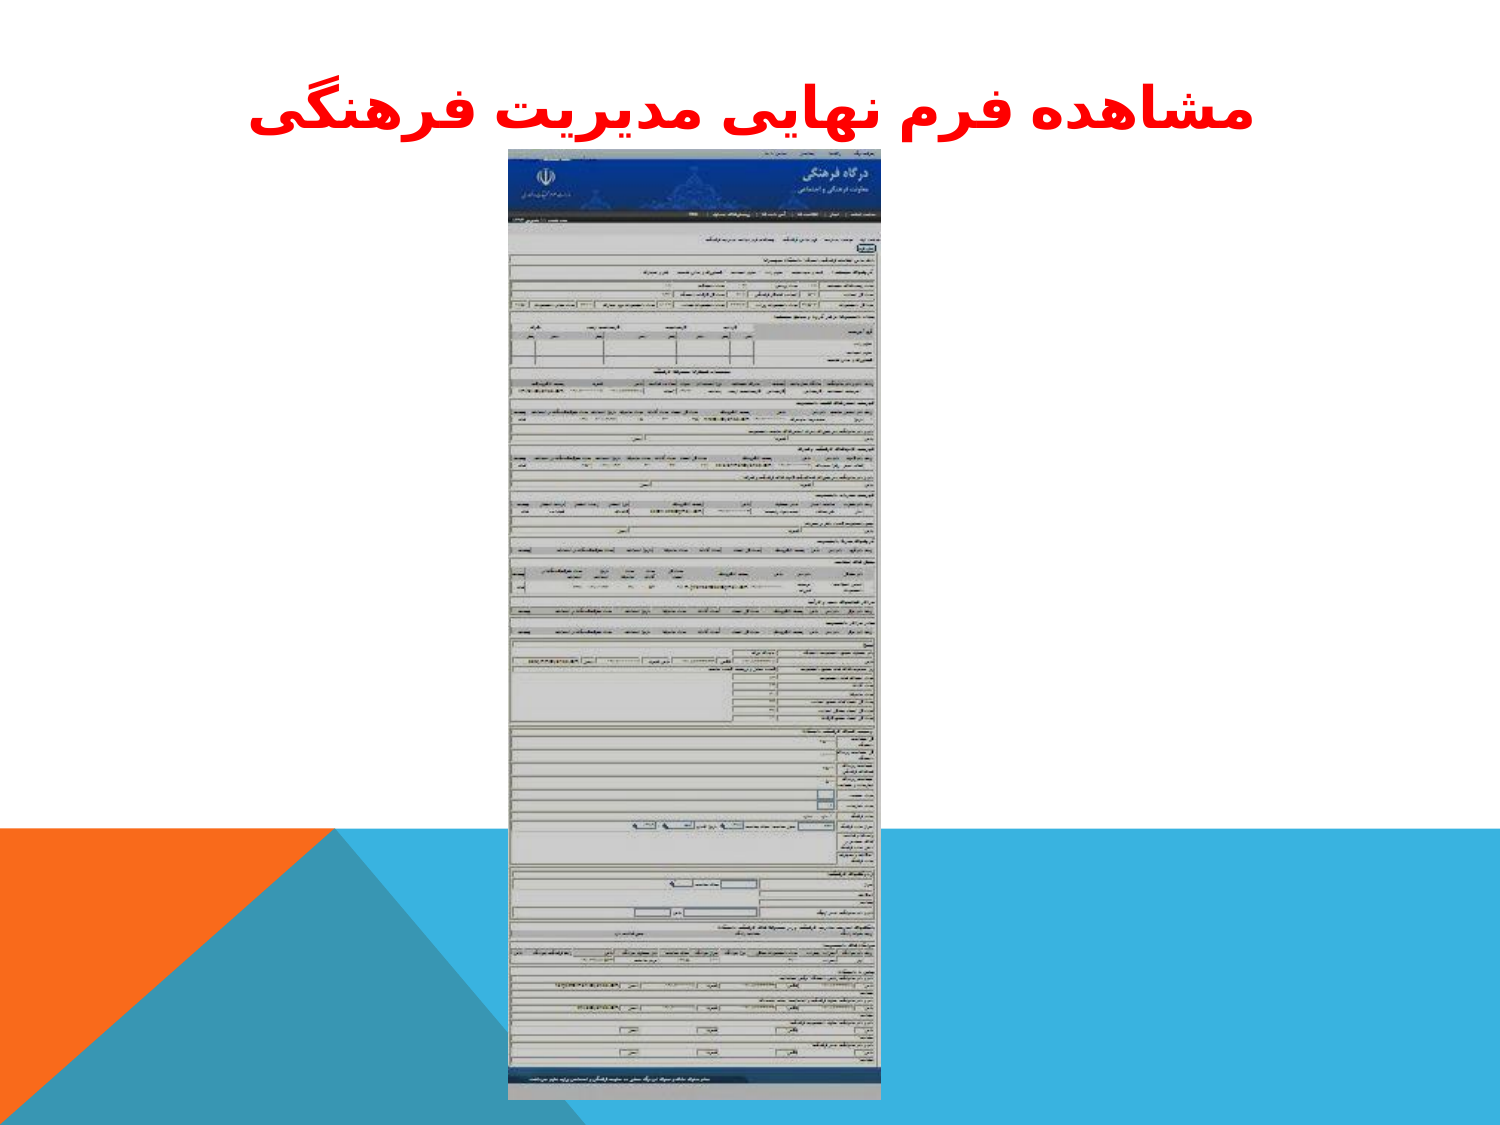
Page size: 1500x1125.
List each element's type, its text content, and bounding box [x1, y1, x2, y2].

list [507, 149, 881, 1101]
title مشاهده فرم نهایی مدیریت فرهنگی [135, 60, 1369, 150]
